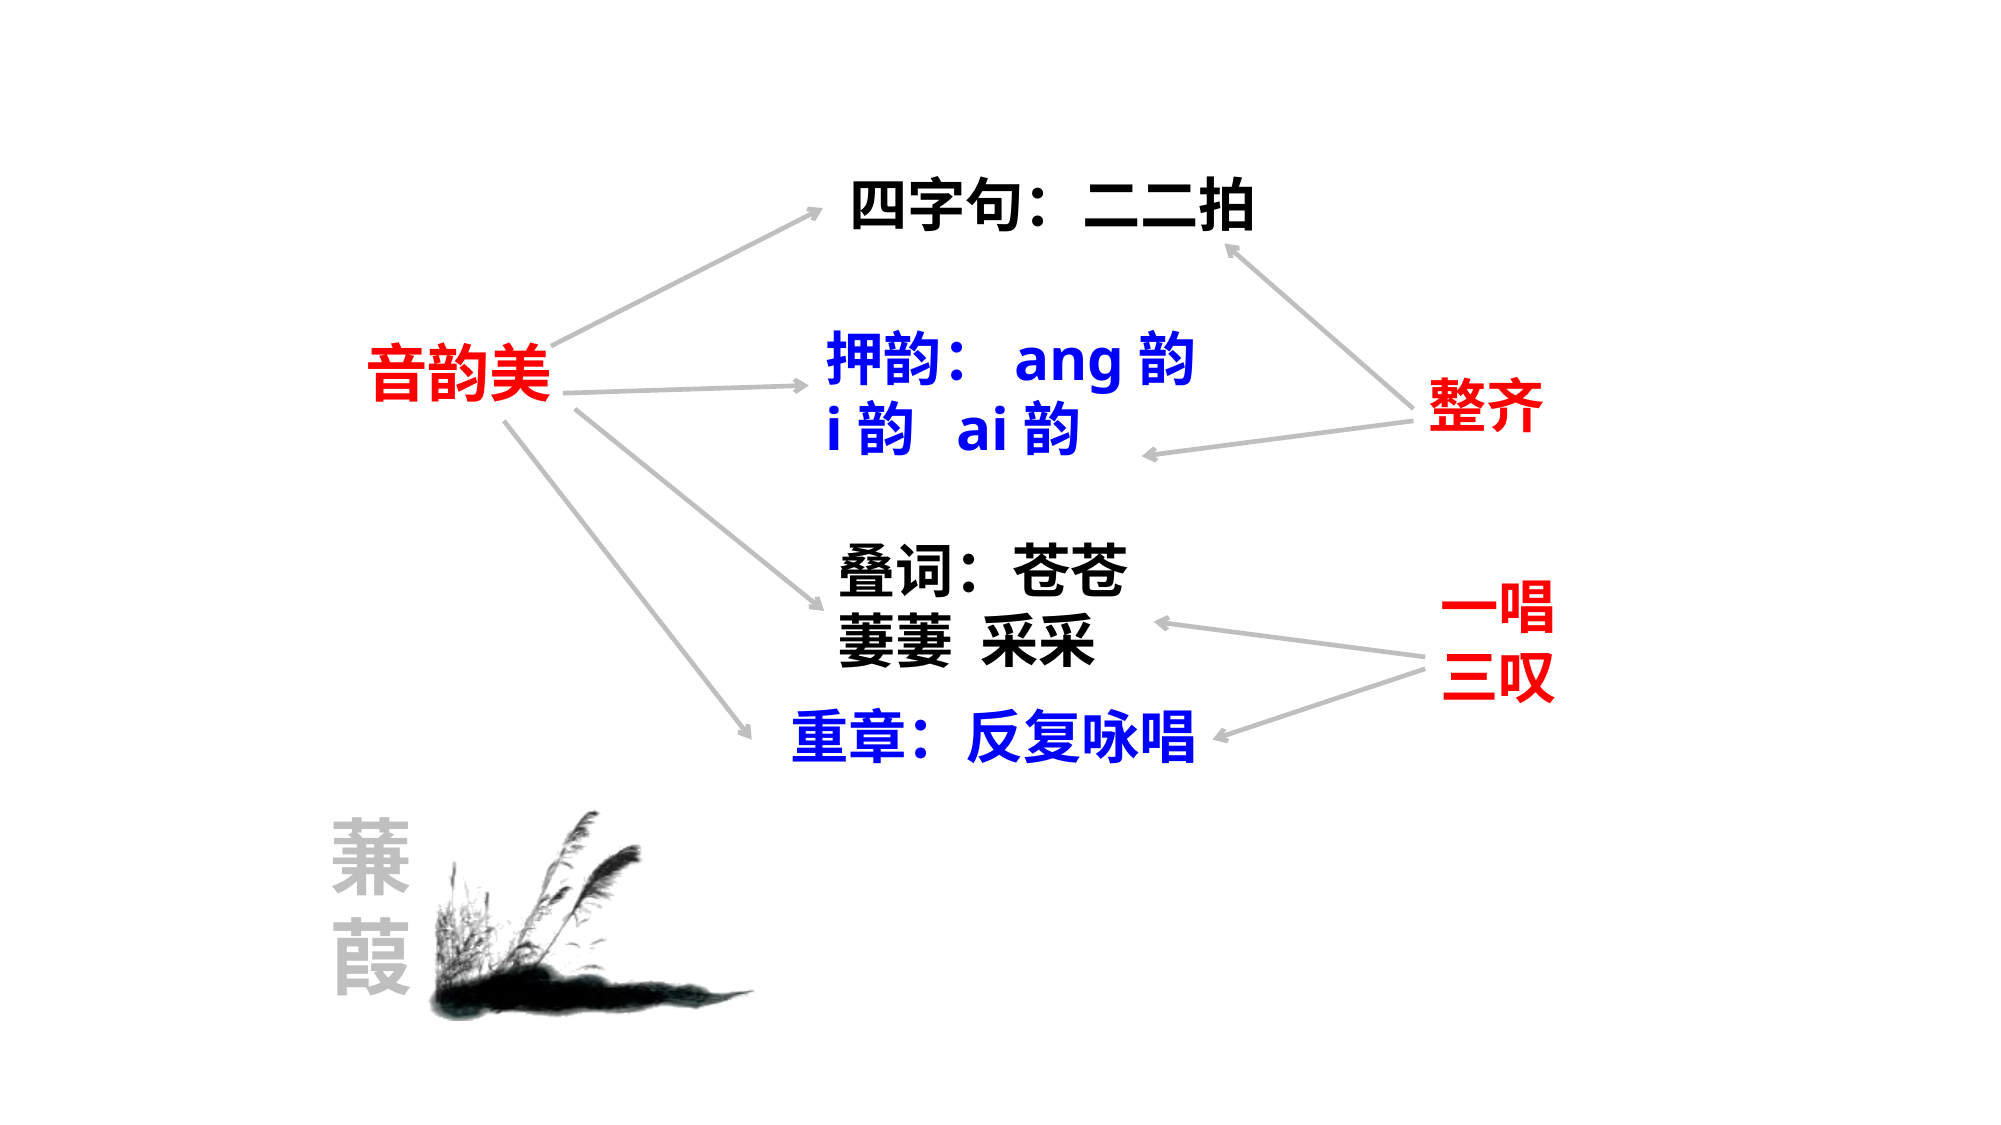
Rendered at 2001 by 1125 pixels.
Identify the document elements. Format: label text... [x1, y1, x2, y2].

text_box 押韵：ang韵 i韵 ai韵 [810, 314, 1213, 469]
text_box 四字句：二二拍 [834, 160, 1293, 246]
text_box 蒹 葭 [314, 797, 422, 1013]
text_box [503, 420, 752, 740]
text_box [1212, 668, 1426, 740]
text_box 整齐 [1413, 361, 1578, 447]
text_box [562, 385, 810, 394]
picture [427, 791, 759, 1021]
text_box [550, 207, 824, 347]
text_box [574, 408, 825, 612]
text_box 音韵美 [350, 326, 575, 416]
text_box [1224, 243, 1414, 409]
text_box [1141, 420, 1414, 457]
text_box 叠词：苍苍 萋萋 采采 [822, 527, 1249, 682]
text_box 一唱三叹 [1425, 562, 1589, 718]
text_box 重章：反复咏唱 [775, 692, 1260, 778]
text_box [1153, 621, 1426, 658]
